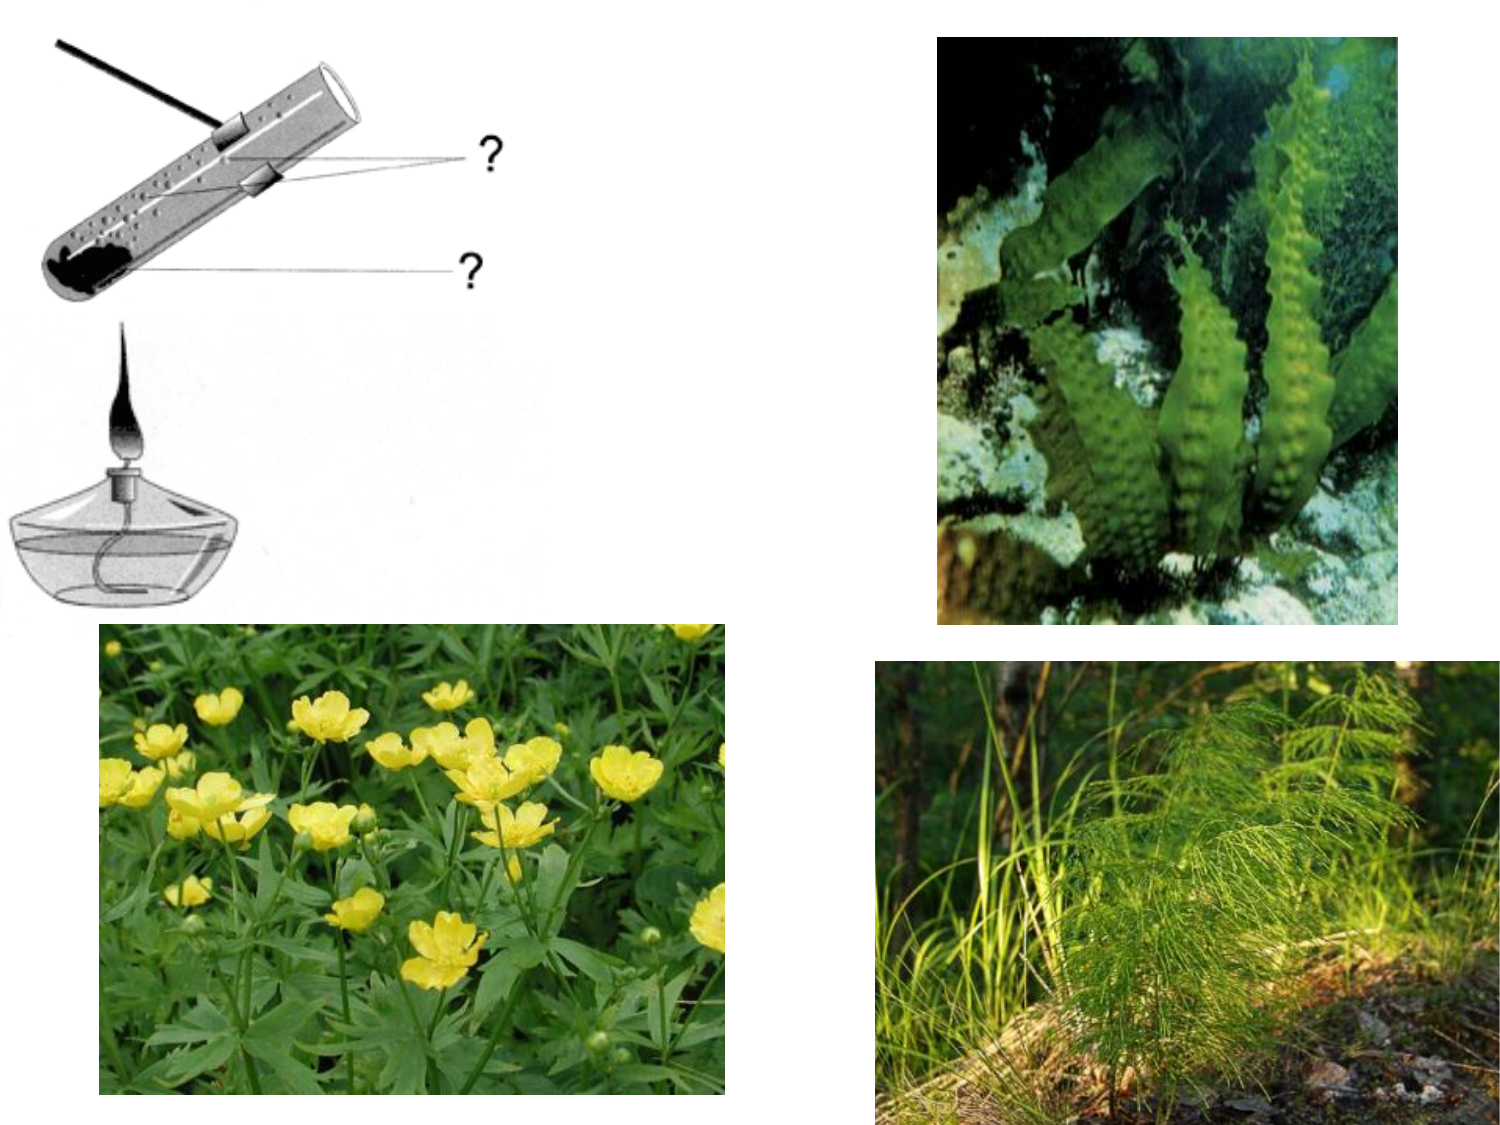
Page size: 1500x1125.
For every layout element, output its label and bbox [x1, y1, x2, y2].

text_box [99, 624, 725, 1095]
text_box [0, 0, 525, 310]
text_box [937, 37, 1398, 625]
picture [0, 312, 547, 638]
text_box [874, 660, 1500, 1125]
